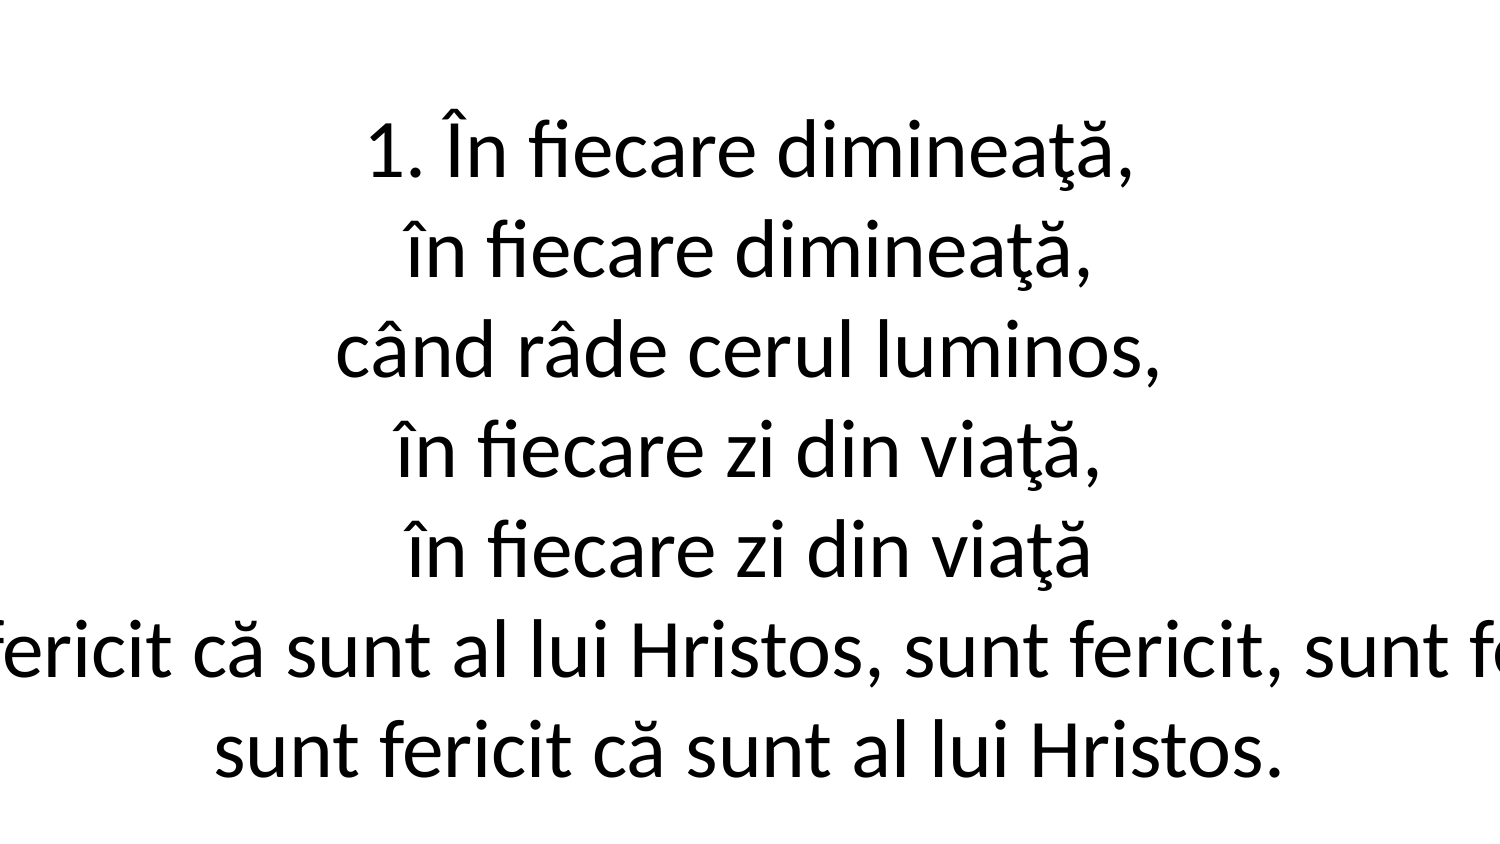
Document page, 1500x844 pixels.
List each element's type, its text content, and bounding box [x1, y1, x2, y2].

text_box 1. În fiecare dimineaţă, în fiecare dimineaţă, când râde cerul luminos, în fiecare zi din viaţă, în fiecare zi din viaţă sunt fericit că sunt al lui Hristos, sunt fericit, sunt fericit, sunt fericit că sunt al lui Hristos. [0, 42, 1500, 802]
